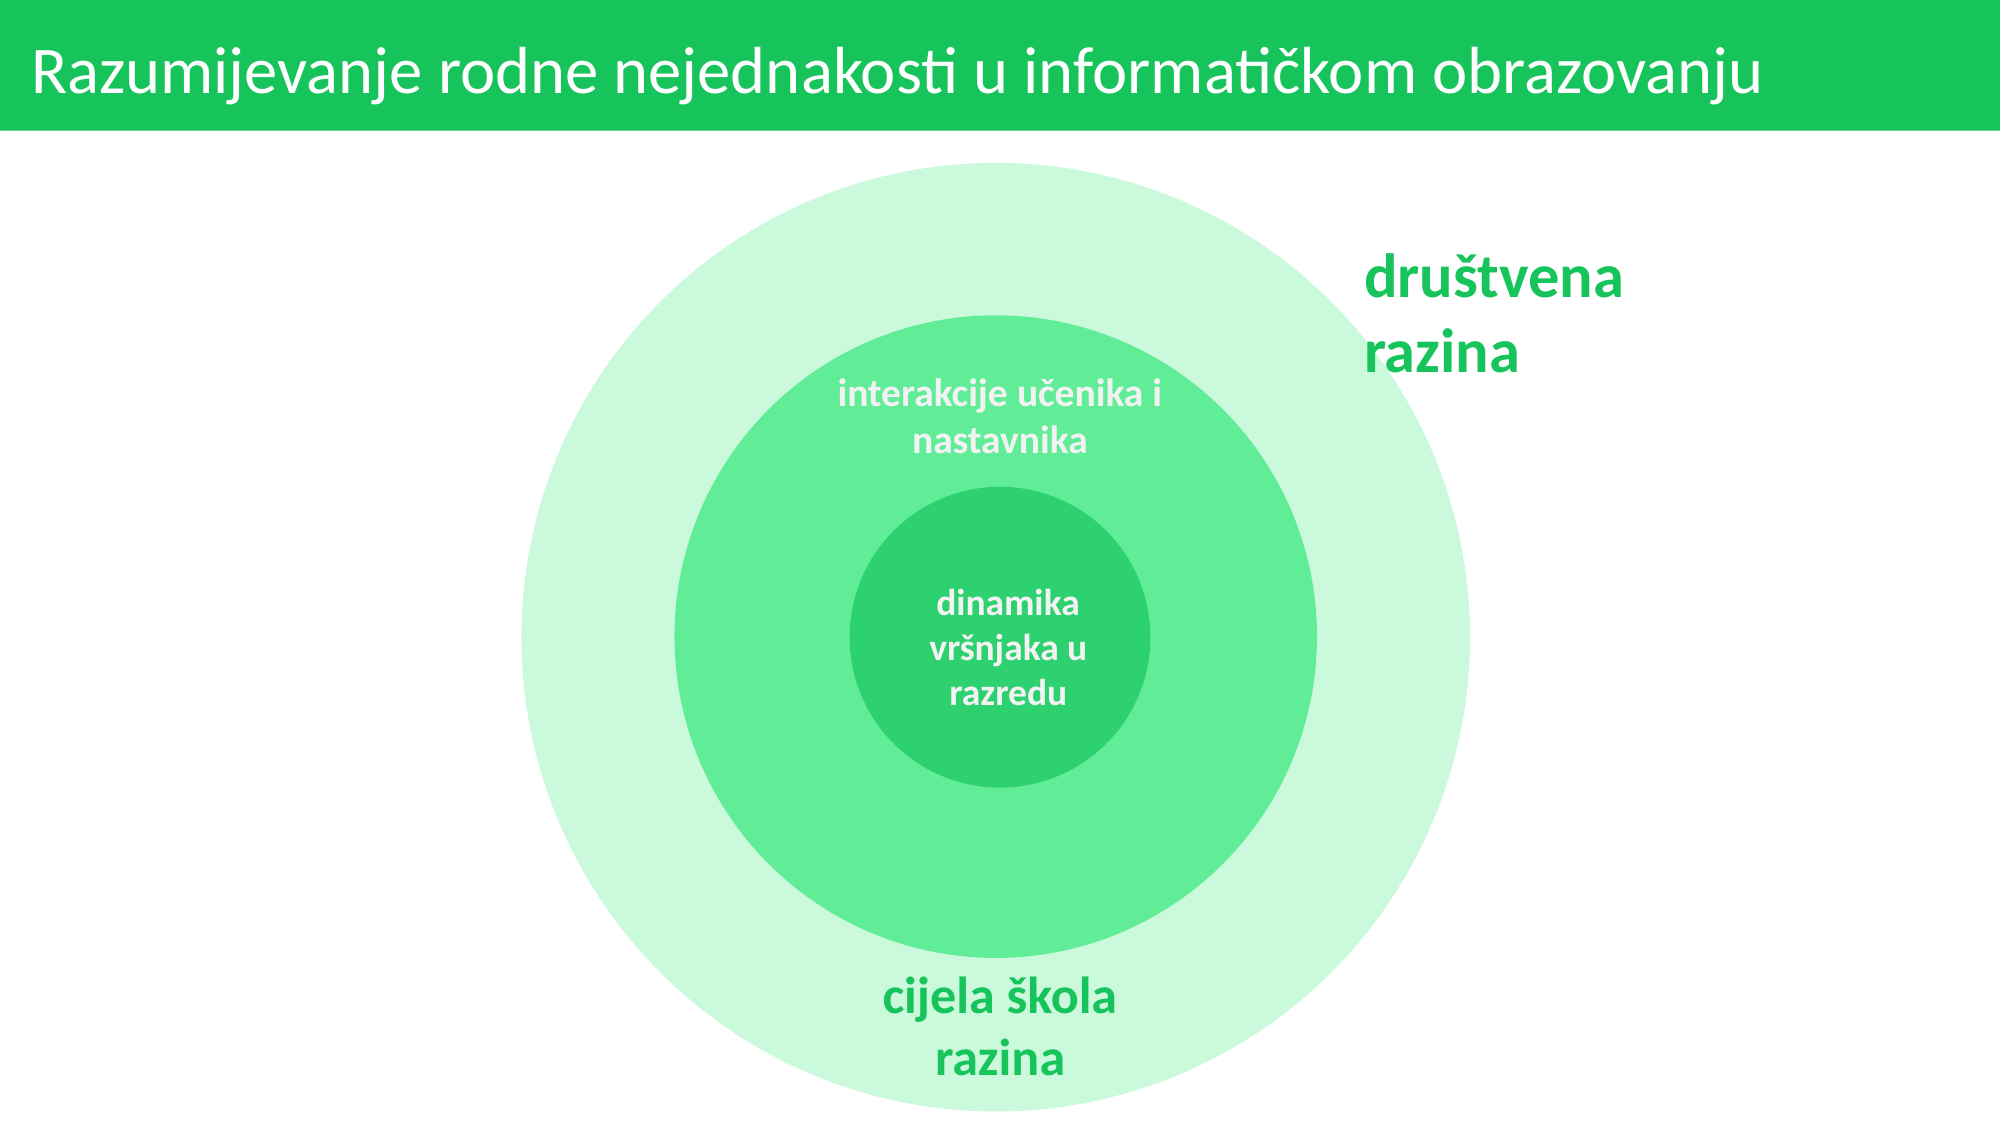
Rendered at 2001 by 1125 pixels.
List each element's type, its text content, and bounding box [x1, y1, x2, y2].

title Razumijevanje rodne nejednakosti u informatičkom obrazovanju [16, 13, 1976, 131]
text_box [521, 162, 1471, 1004]
text_box interakcije učenika i nastavnika [791, 351, 1209, 518]
text_box [849, 518, 1132, 788]
text_box [674, 389, 1318, 946]
text_box [848, 315, 1143, 351]
text_box cijela škola razina [695, 946, 1304, 1112]
text_box društvena razina [1349, 220, 1715, 386]
text_box dinamika vršnjaka u razredu [881, 562, 1136, 711]
text_box [1136, 572, 1151, 702]
